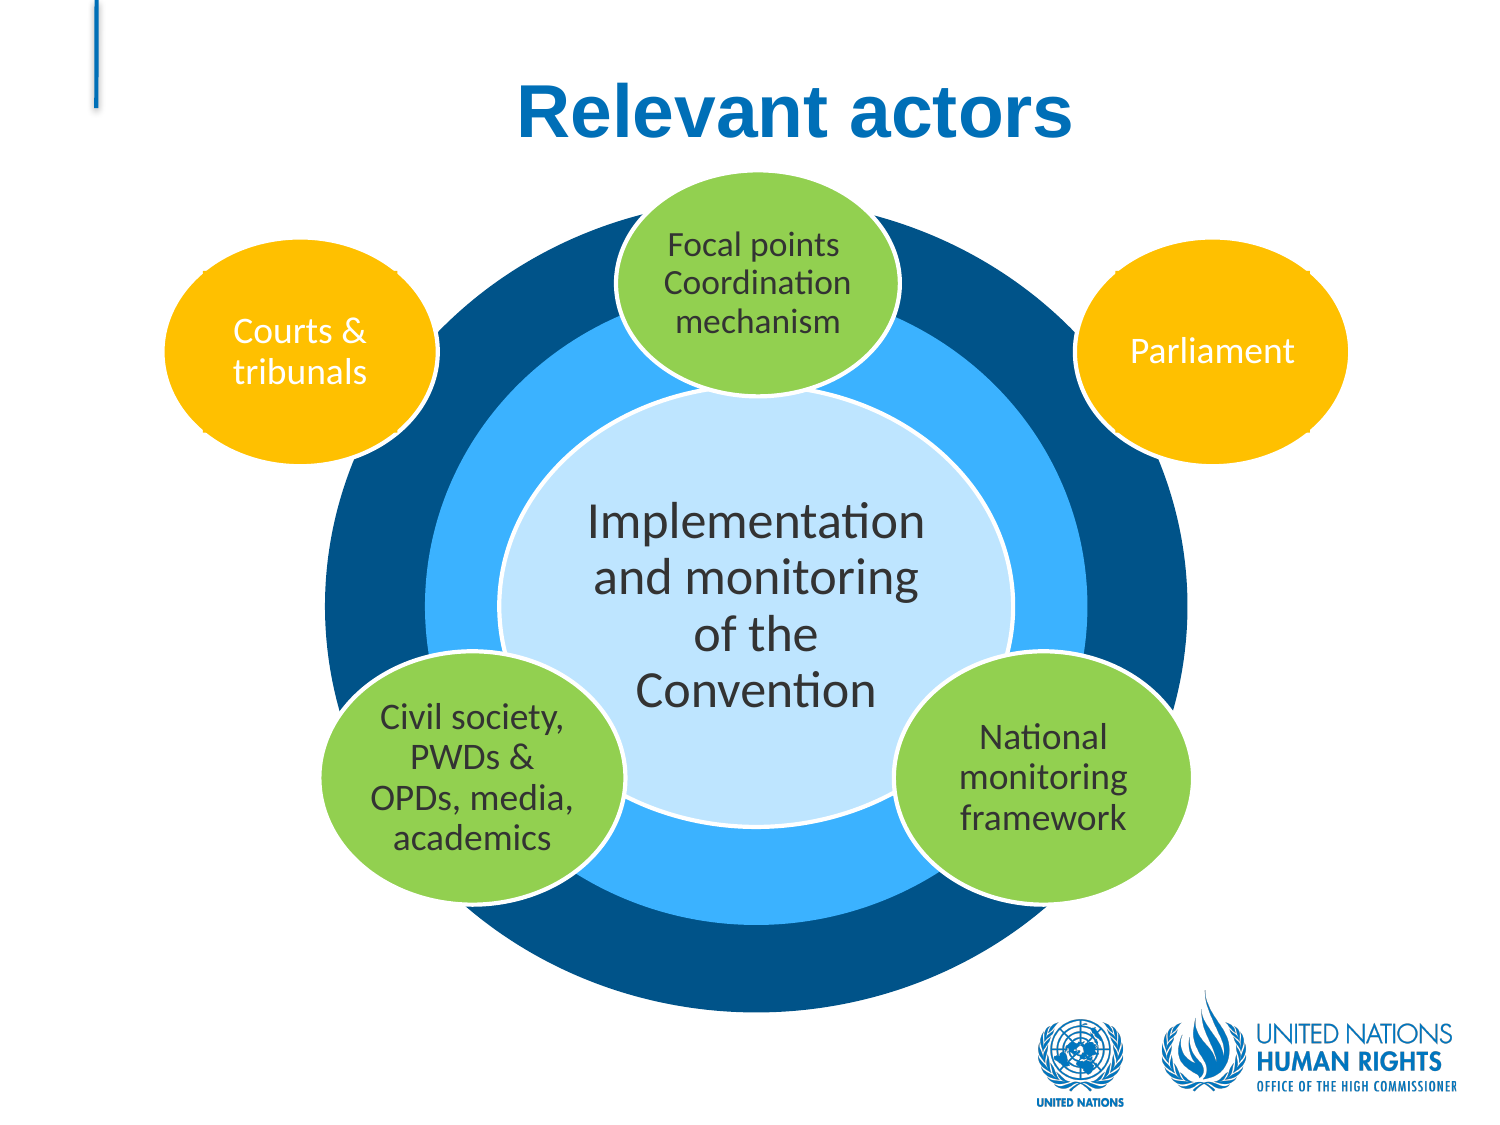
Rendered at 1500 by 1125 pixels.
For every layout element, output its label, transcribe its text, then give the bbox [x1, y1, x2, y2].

picture [1037, 990, 1457, 1107]
text_box Relevant actors [74, 55, 1442, 160]
text_box [539, 960, 973, 1015]
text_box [149, 124, 1363, 951]
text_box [162, 237, 438, 467]
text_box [1074, 237, 1351, 467]
